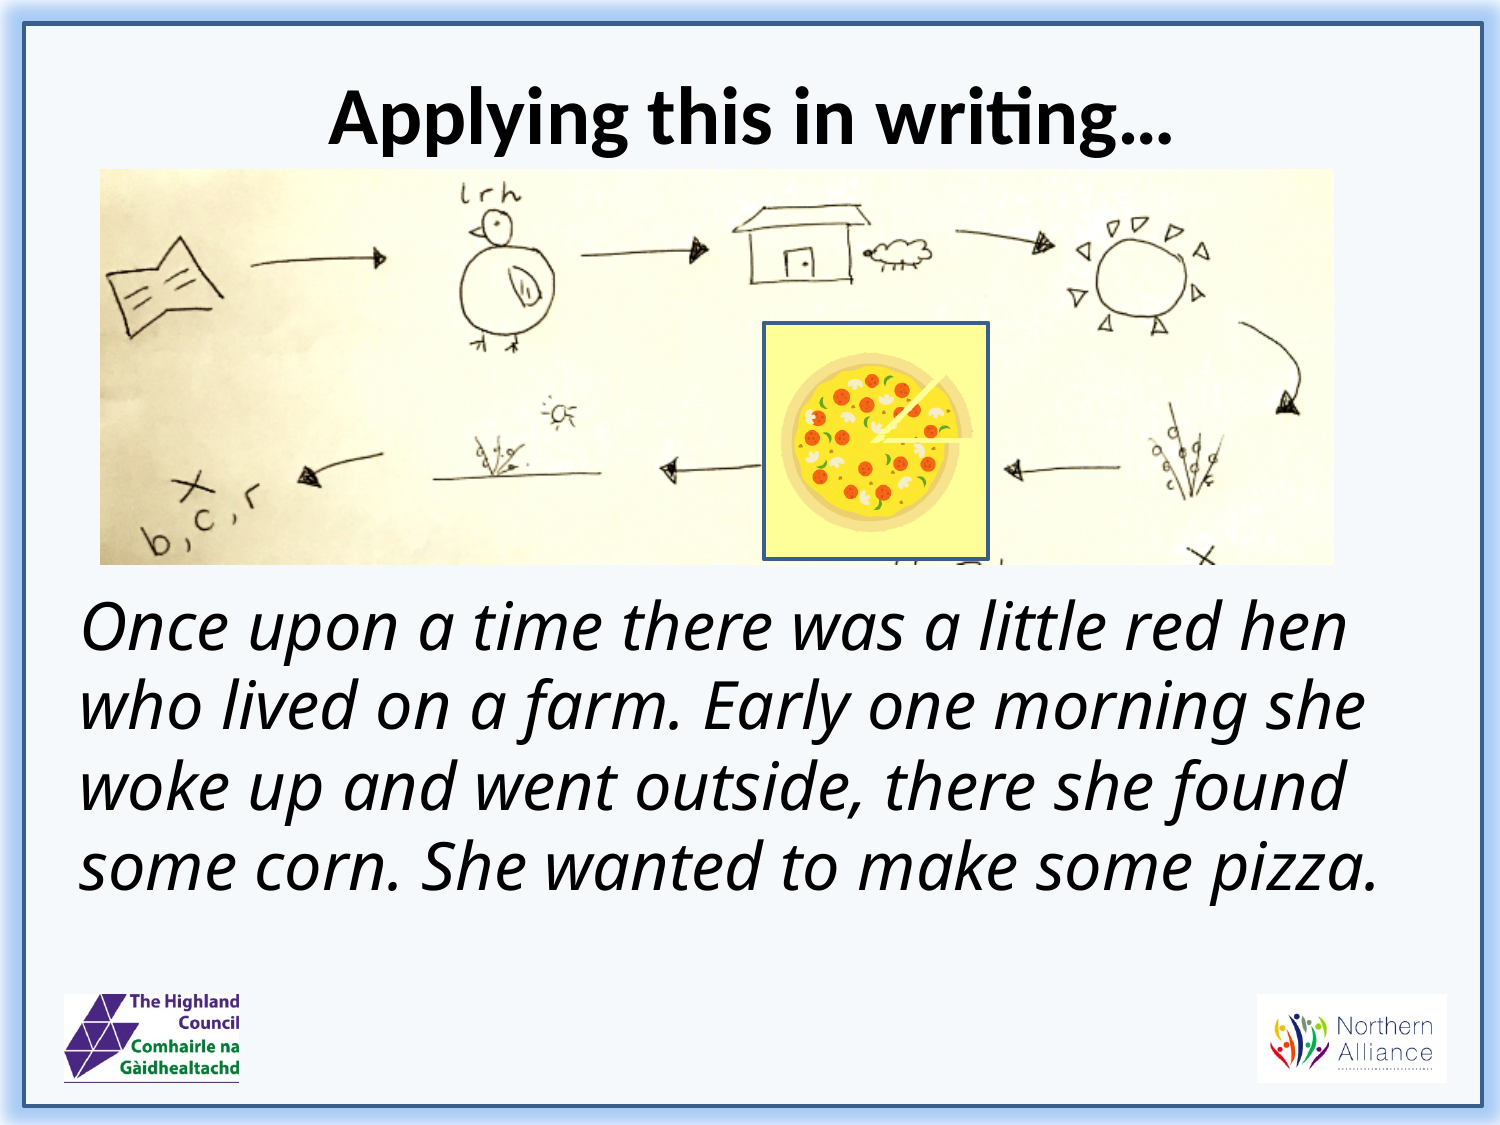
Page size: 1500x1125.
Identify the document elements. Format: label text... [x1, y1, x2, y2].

picture [100, 169, 1334, 565]
picture [64, 994, 240, 1083]
title Applying this in writing… [78, 54, 1428, 243]
text_box Once upon a time there was a little red hen who lived on a farm. Early one morning she woke up and went outside, there she found some corn. She wanted to make some pizza. [64, 576, 1442, 911]
picture [1257, 994, 1448, 1083]
text_box [22, 21, 1484, 1108]
